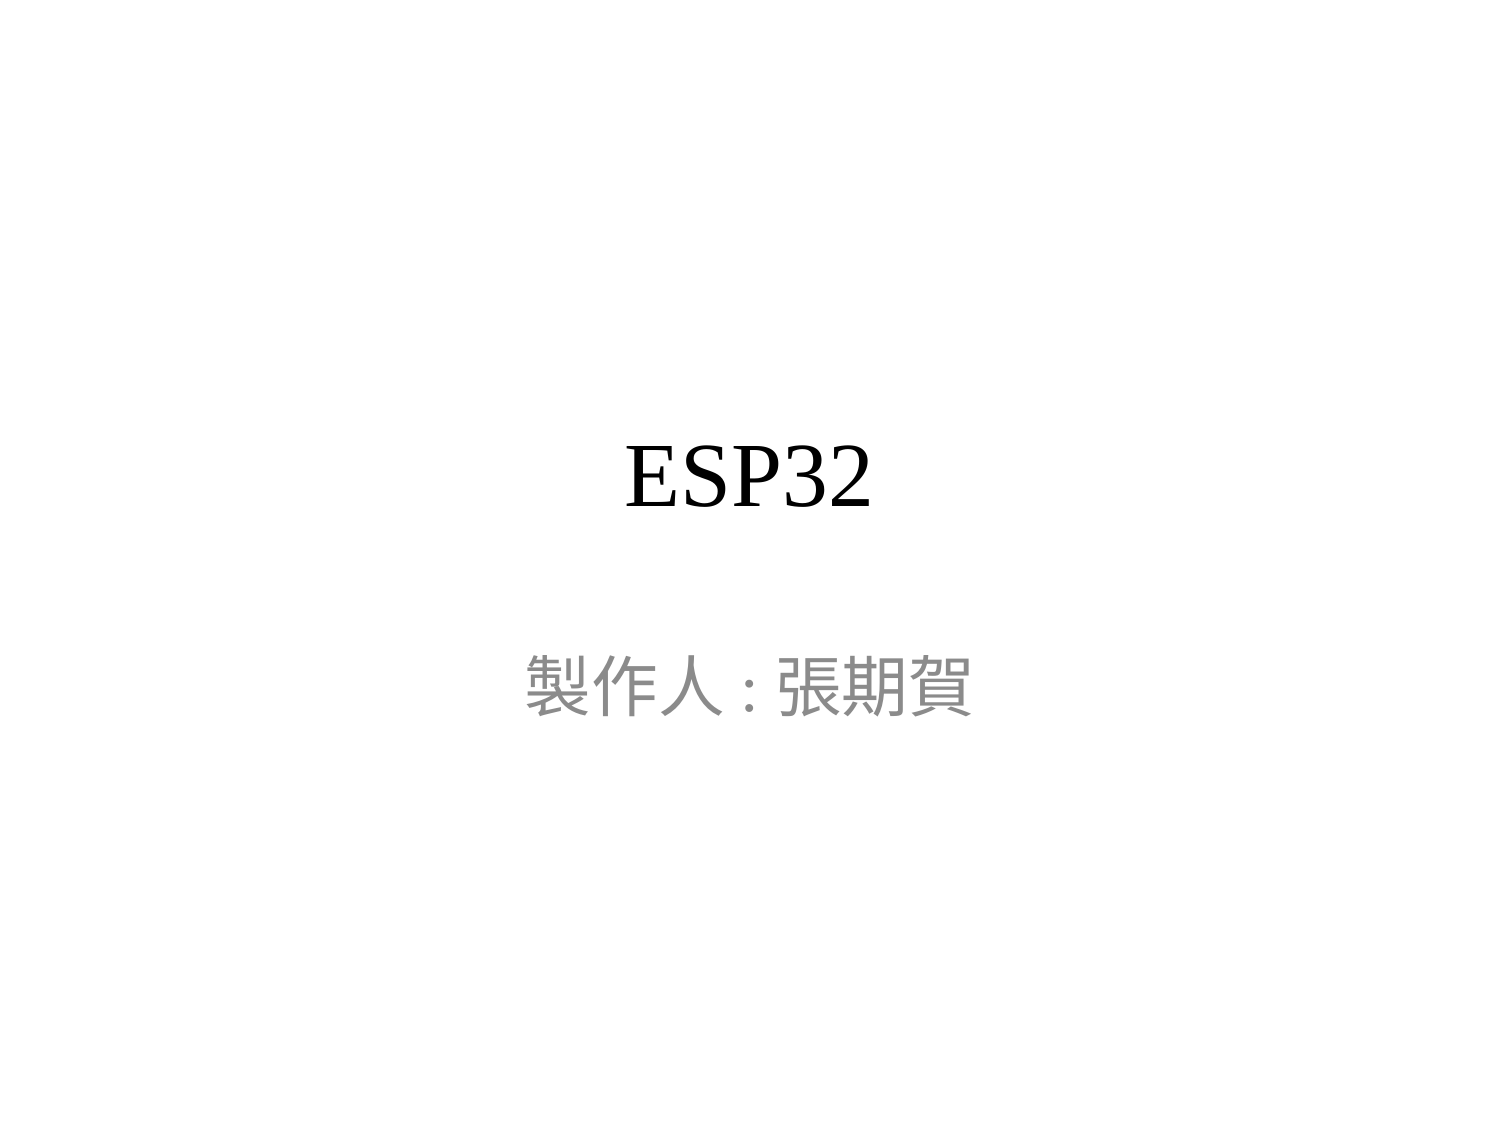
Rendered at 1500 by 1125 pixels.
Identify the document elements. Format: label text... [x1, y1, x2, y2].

subtitle 製作人:張期賀 [225, 637, 1275, 925]
title ESP32 [112, 349, 1388, 591]
